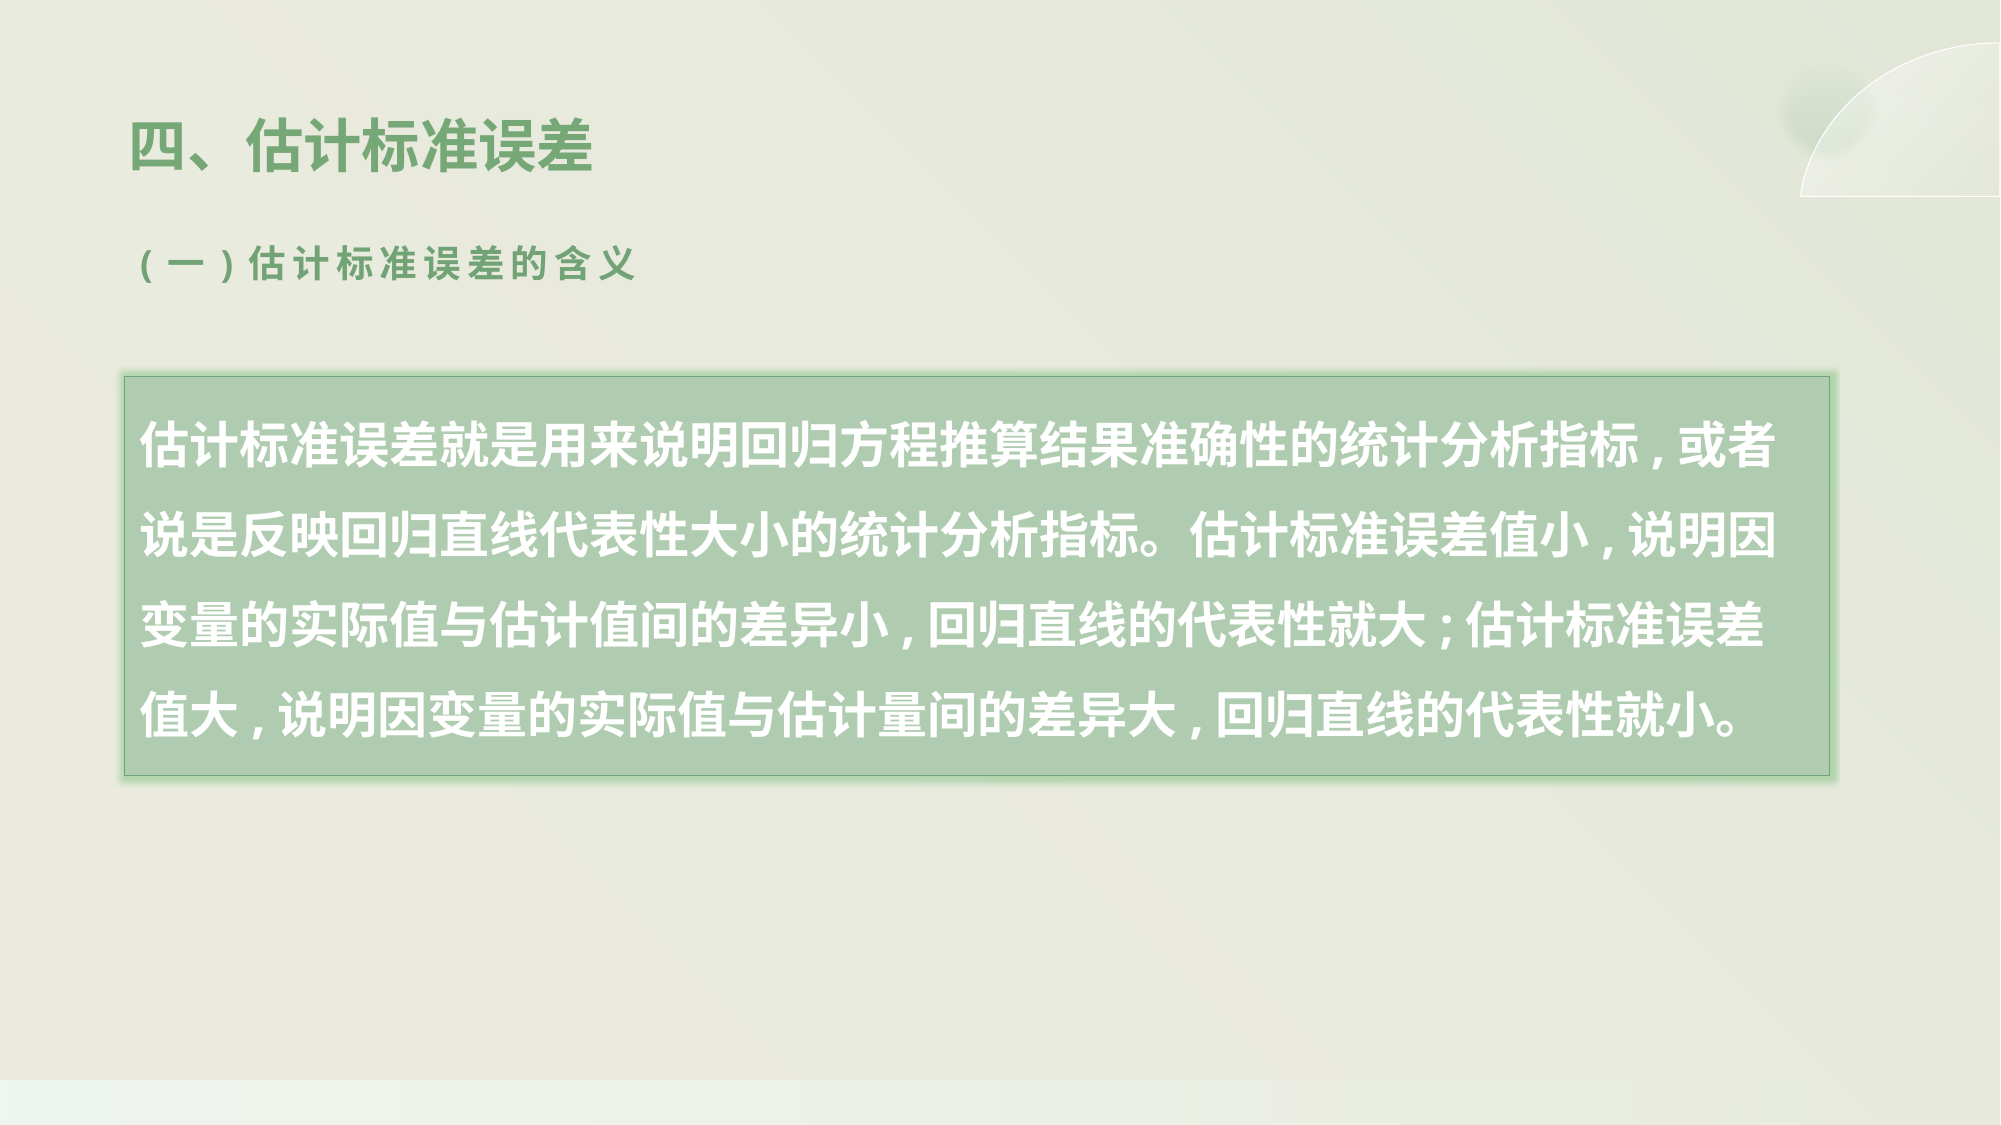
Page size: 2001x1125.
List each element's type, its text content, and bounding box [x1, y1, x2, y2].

text_box 四、估计标准误差 [114, 73, 1079, 224]
text_box 估计标准误差就是用来说明回归方程推算结果准确性的统计分析指标,或者说是反映回归直线代表性大小的统计分析指标。估计标准误差值小,说明因变量的实际值与估计值间的差异小,回归直线的代表性就大;估计标准误差值大,说明因变量的实际值与估计量间的差异大,回归直线的代表性就小。 [124, 376, 1830, 776]
text_box (一)估计标准误差的含义 [124, 231, 652, 294]
